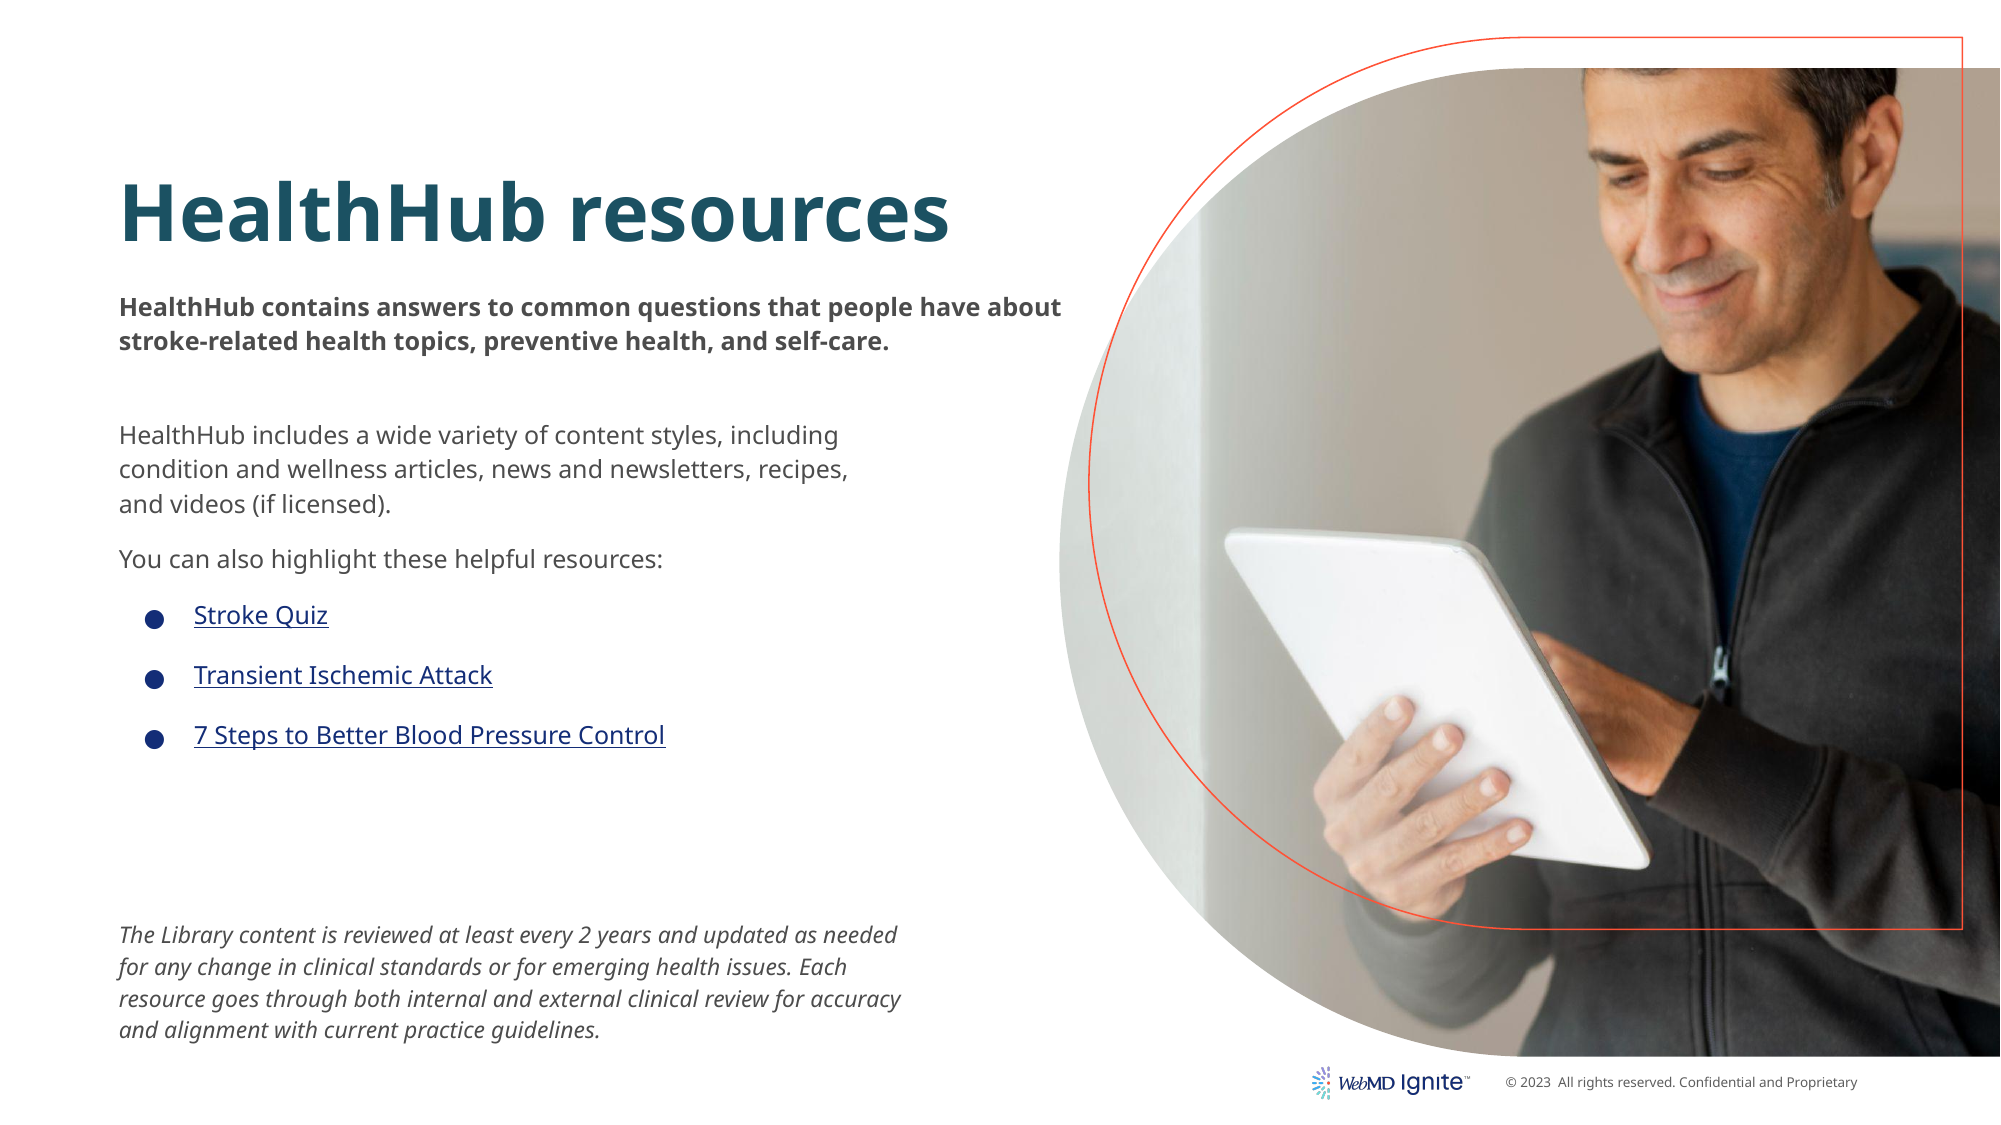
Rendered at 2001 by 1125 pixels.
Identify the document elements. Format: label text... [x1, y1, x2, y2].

text_box The Library content is reviewed at least every 2 years and updated as needed for any change in clinical standards or for emerging health issues. Each resource goes through both internal and external clinical review for accuracy and alignment with current practice guidelines. [118, 917, 902, 1087]
list HealthHub includes a wide variety of content styles, including condition and wellness articles, news and newsletters, recipes, and videos (if licensed). You can also highlight these helpful resources: Stroke Quiz Transient Ischemic Attack 7 Steps to Better Blood Pressure Control [118, 407, 958, 1061]
picture [1308, 1063, 1474, 1103]
picture [1059, 67, 2000, 1057]
list HealthHub contains answers to common questions that people have about stroke-related health topics, preventive health, and self-care. [118, 278, 1054, 371]
title HealthHub resources [118, 48, 1871, 266]
text_box [1431, 37, 1963, 66]
